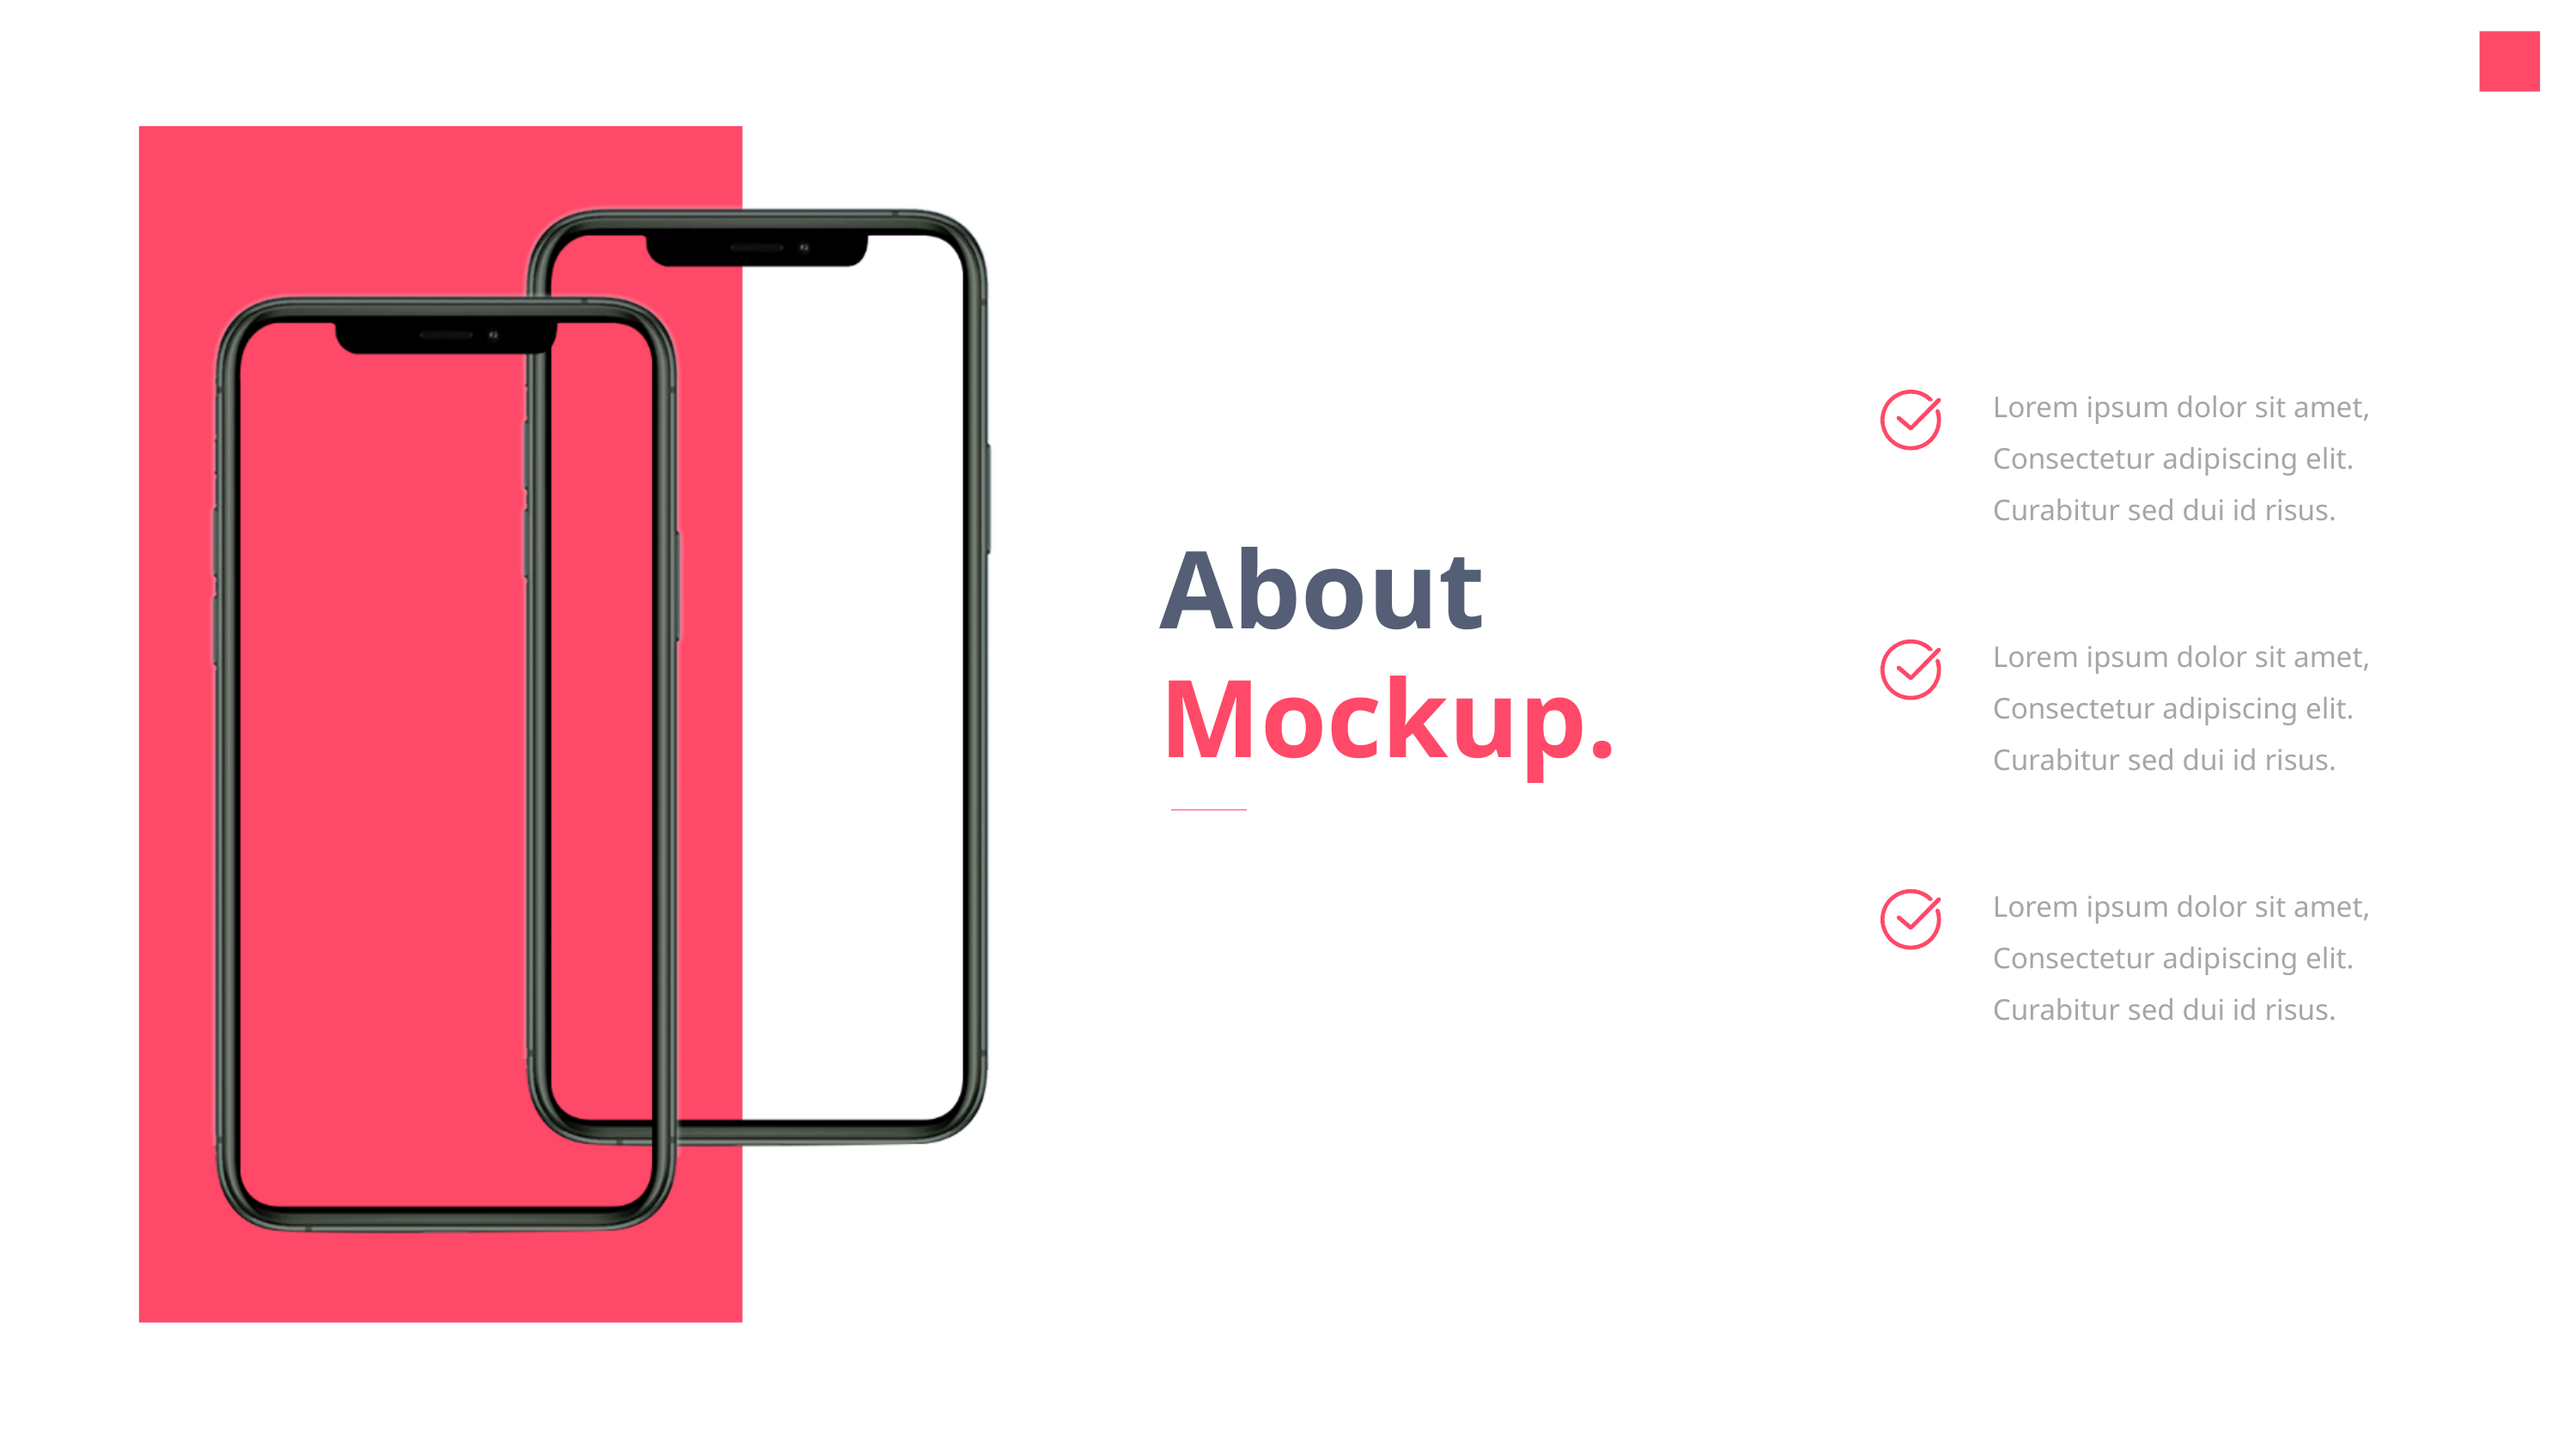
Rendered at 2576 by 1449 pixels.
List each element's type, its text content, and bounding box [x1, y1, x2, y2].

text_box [1880, 888, 1941, 950]
text_box [138, 125, 744, 1324]
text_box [1880, 639, 1941, 700]
text_box [2479, 30, 2541, 93]
picture [192, 192, 1011, 1256]
text_box Lorem ipsum dolor sit amet, Consectetur adipiscing elit. Curabitur sed dui id risus. [1980, 615, 2385, 783]
text_box Lorem ipsum dolor sit amet, Consectetur adipiscing elit. Curabitur sed dui id risus. [1980, 366, 2385, 533]
text_box Lorem ipsum dolor sit amet, Consectetur adipiscing elit. Curabitur sed dui id risus. [1980, 864, 2385, 1033]
text_box About Mockup. [1146, 514, 1631, 785]
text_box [1880, 389, 1941, 451]
